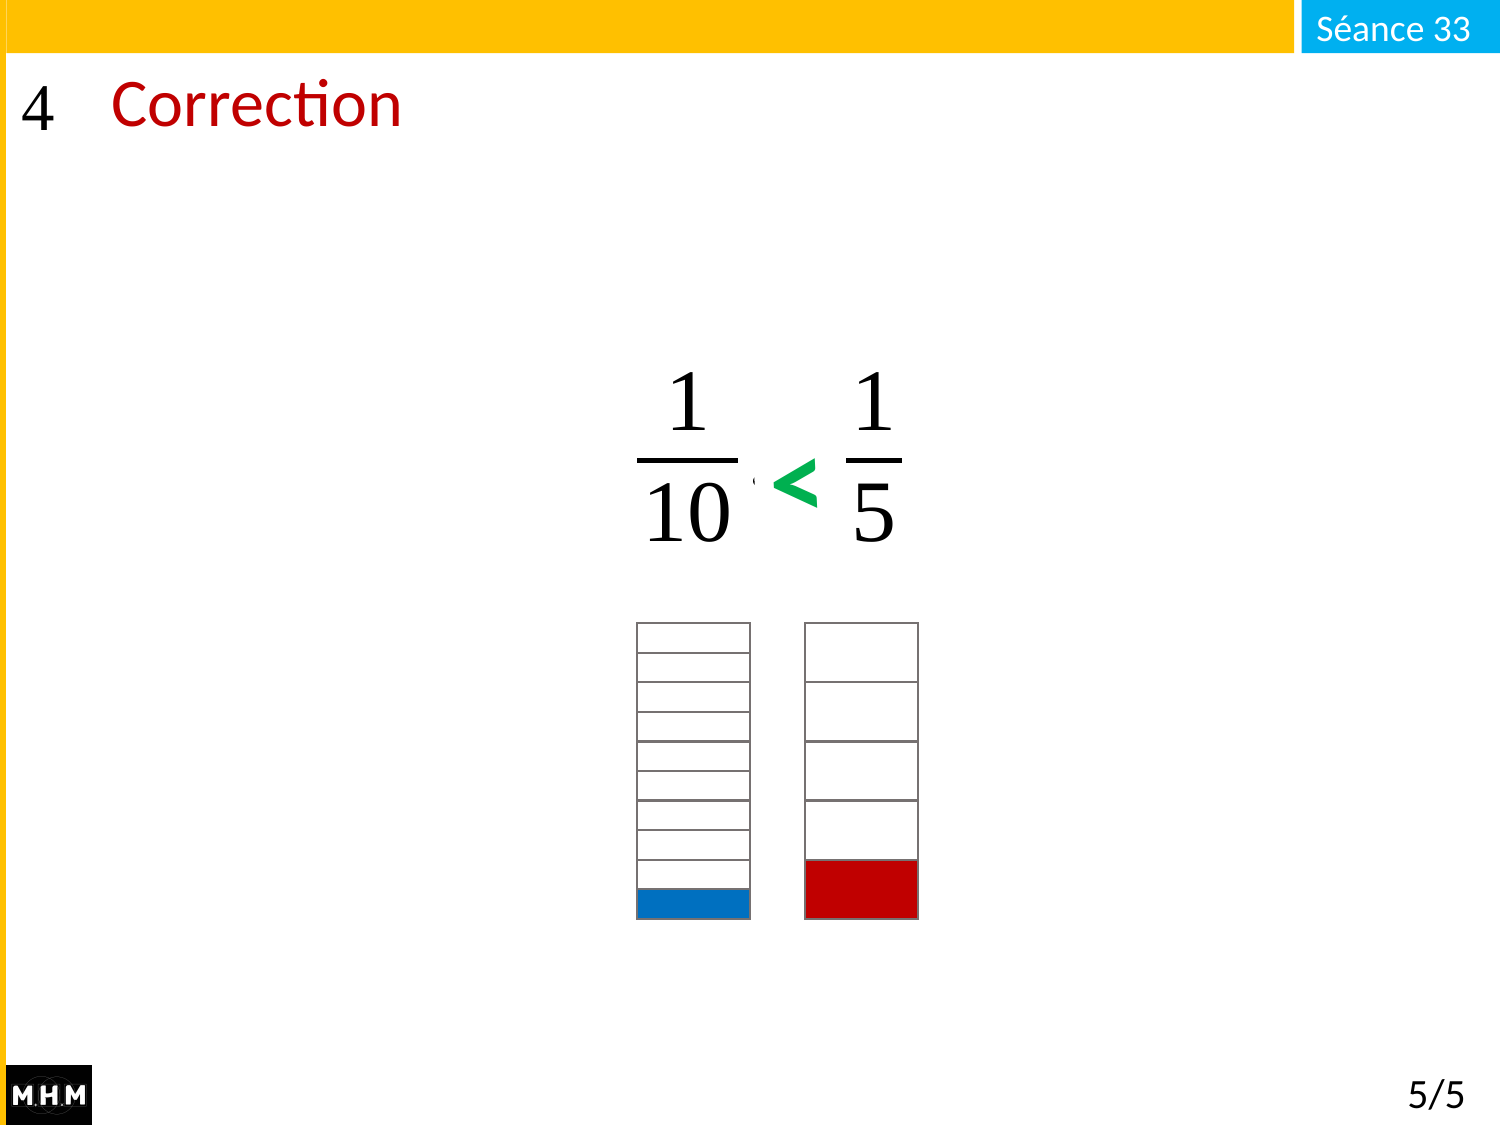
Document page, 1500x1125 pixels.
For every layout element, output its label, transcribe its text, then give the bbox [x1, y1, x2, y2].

title Correction [96, 60, 1391, 150]
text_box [545, 714, 842, 828]
list 5/5 [1373, 1064, 1500, 1125]
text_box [842, 714, 1009, 828]
picture [6, 1065, 92, 1125]
text_box < [750, 398, 840, 553]
